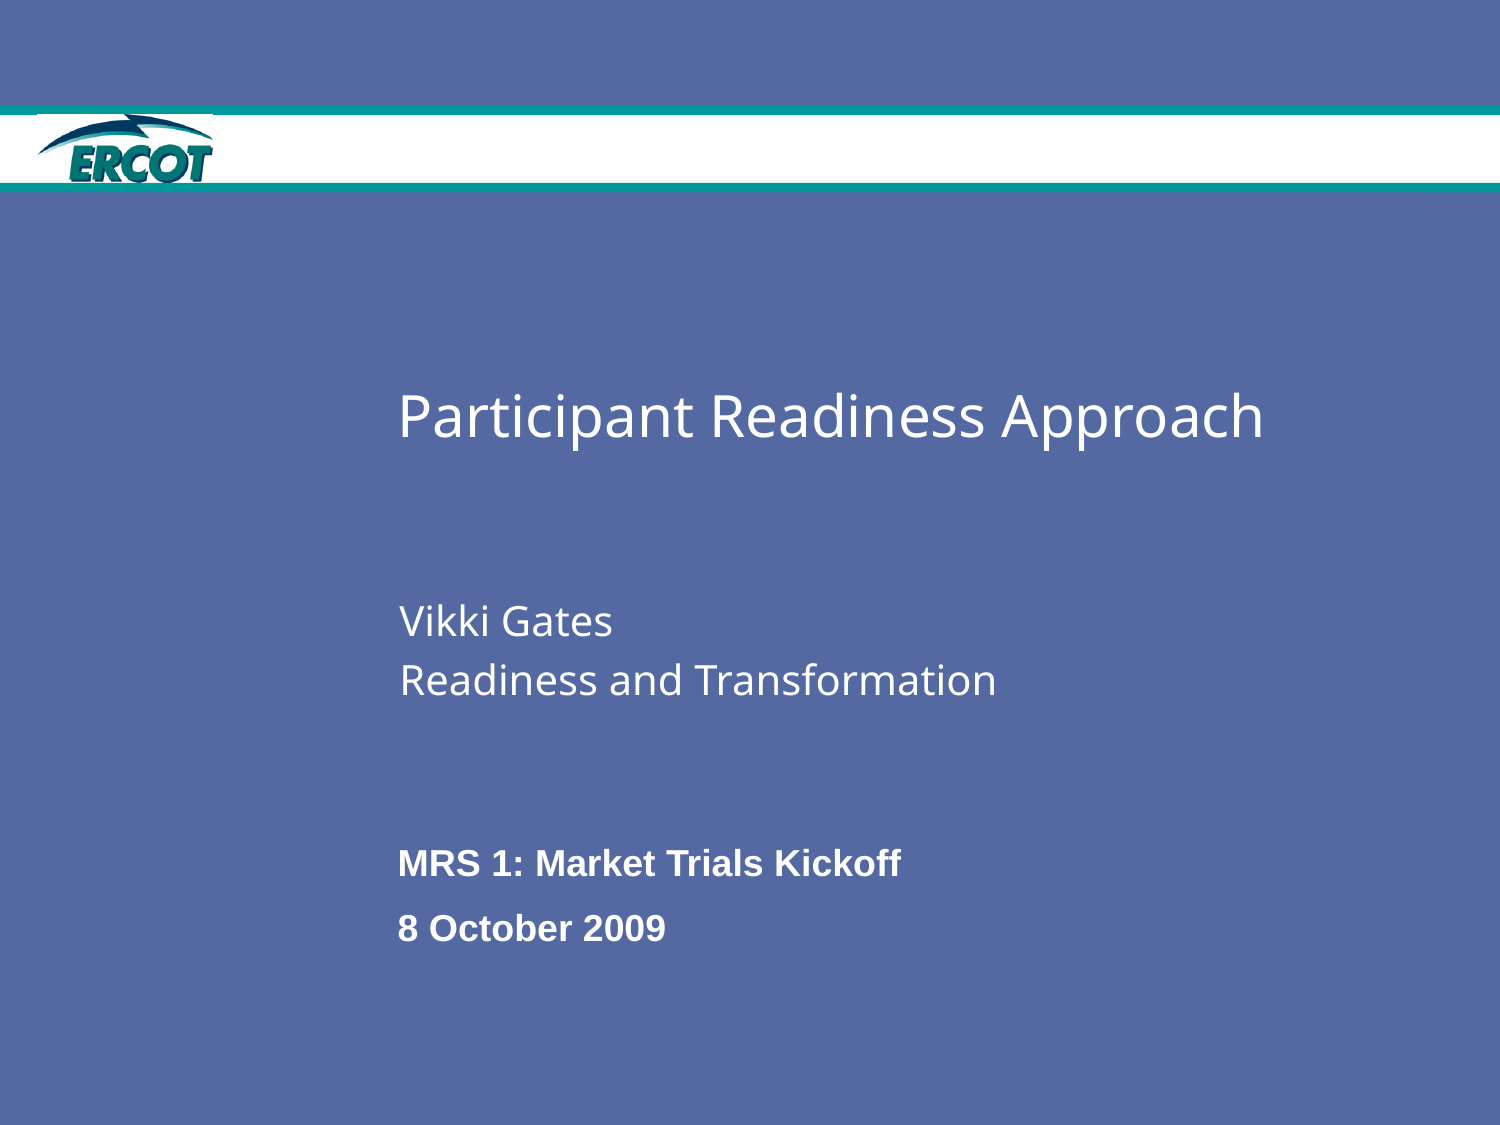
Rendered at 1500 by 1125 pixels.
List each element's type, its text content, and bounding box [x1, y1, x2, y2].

title Participant Readiness Approach [382, 312, 1446, 517]
subtitle Vikki Gates Readiness and Transformation [384, 587, 1426, 776]
picture [37, 114, 213, 182]
footer MRS 1: Market Trials Kickoff [382, 830, 1413, 901]
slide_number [382, 901, 1413, 976]
